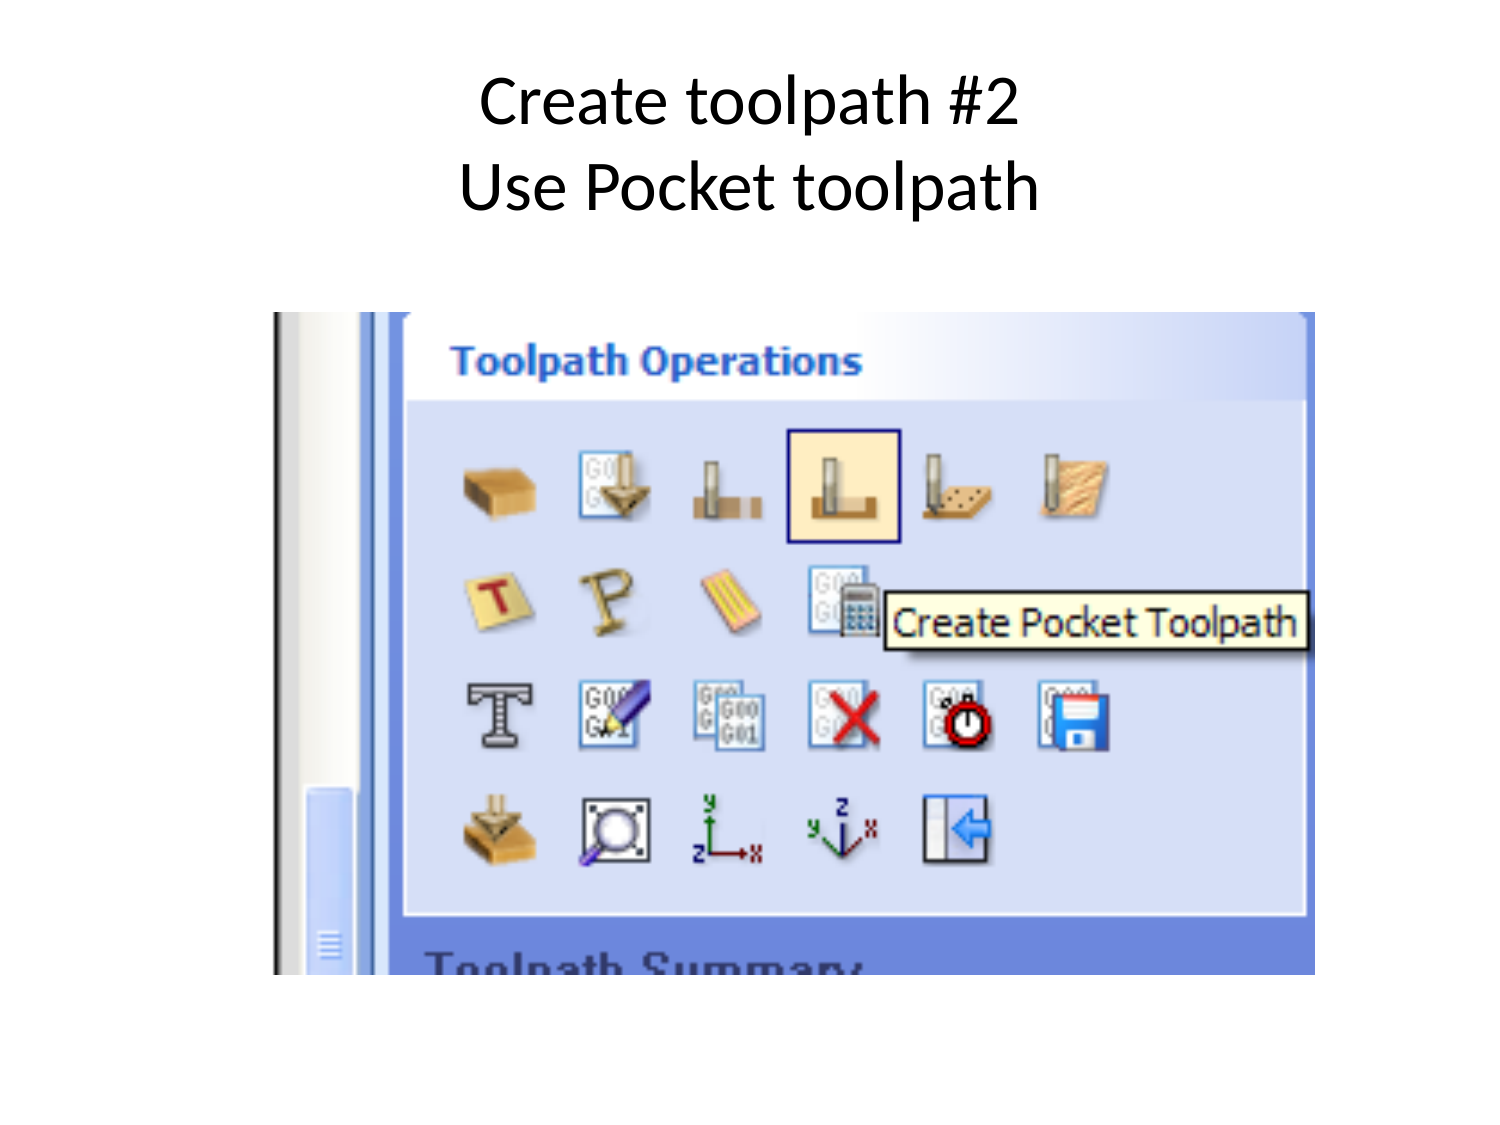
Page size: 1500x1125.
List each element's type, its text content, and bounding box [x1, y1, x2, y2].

title Create toolpath #2 Use Pocket toolpath [75, 45, 1425, 233]
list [218, 312, 1315, 976]
